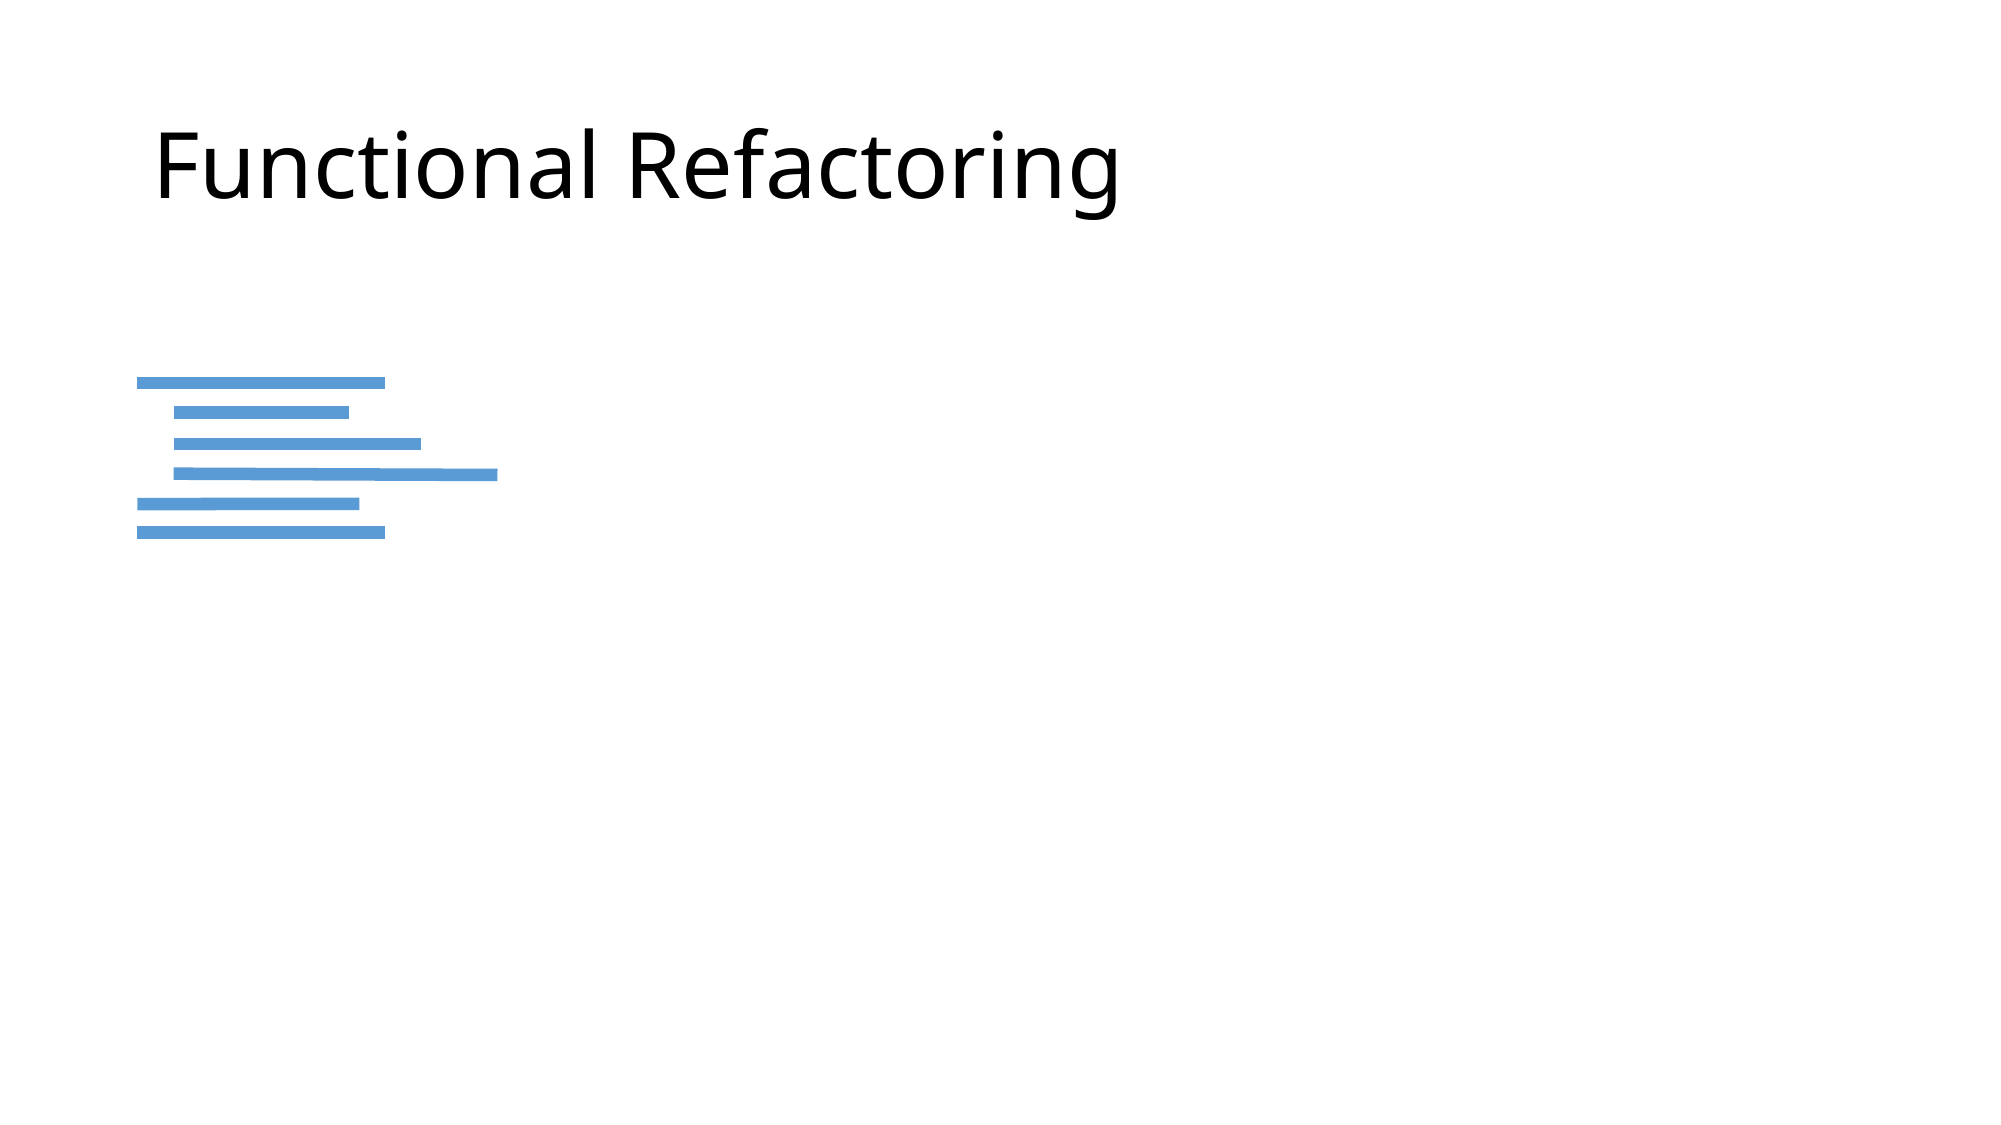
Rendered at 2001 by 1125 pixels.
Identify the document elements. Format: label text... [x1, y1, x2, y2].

title Functional Refactoring [137, 59, 1863, 278]
